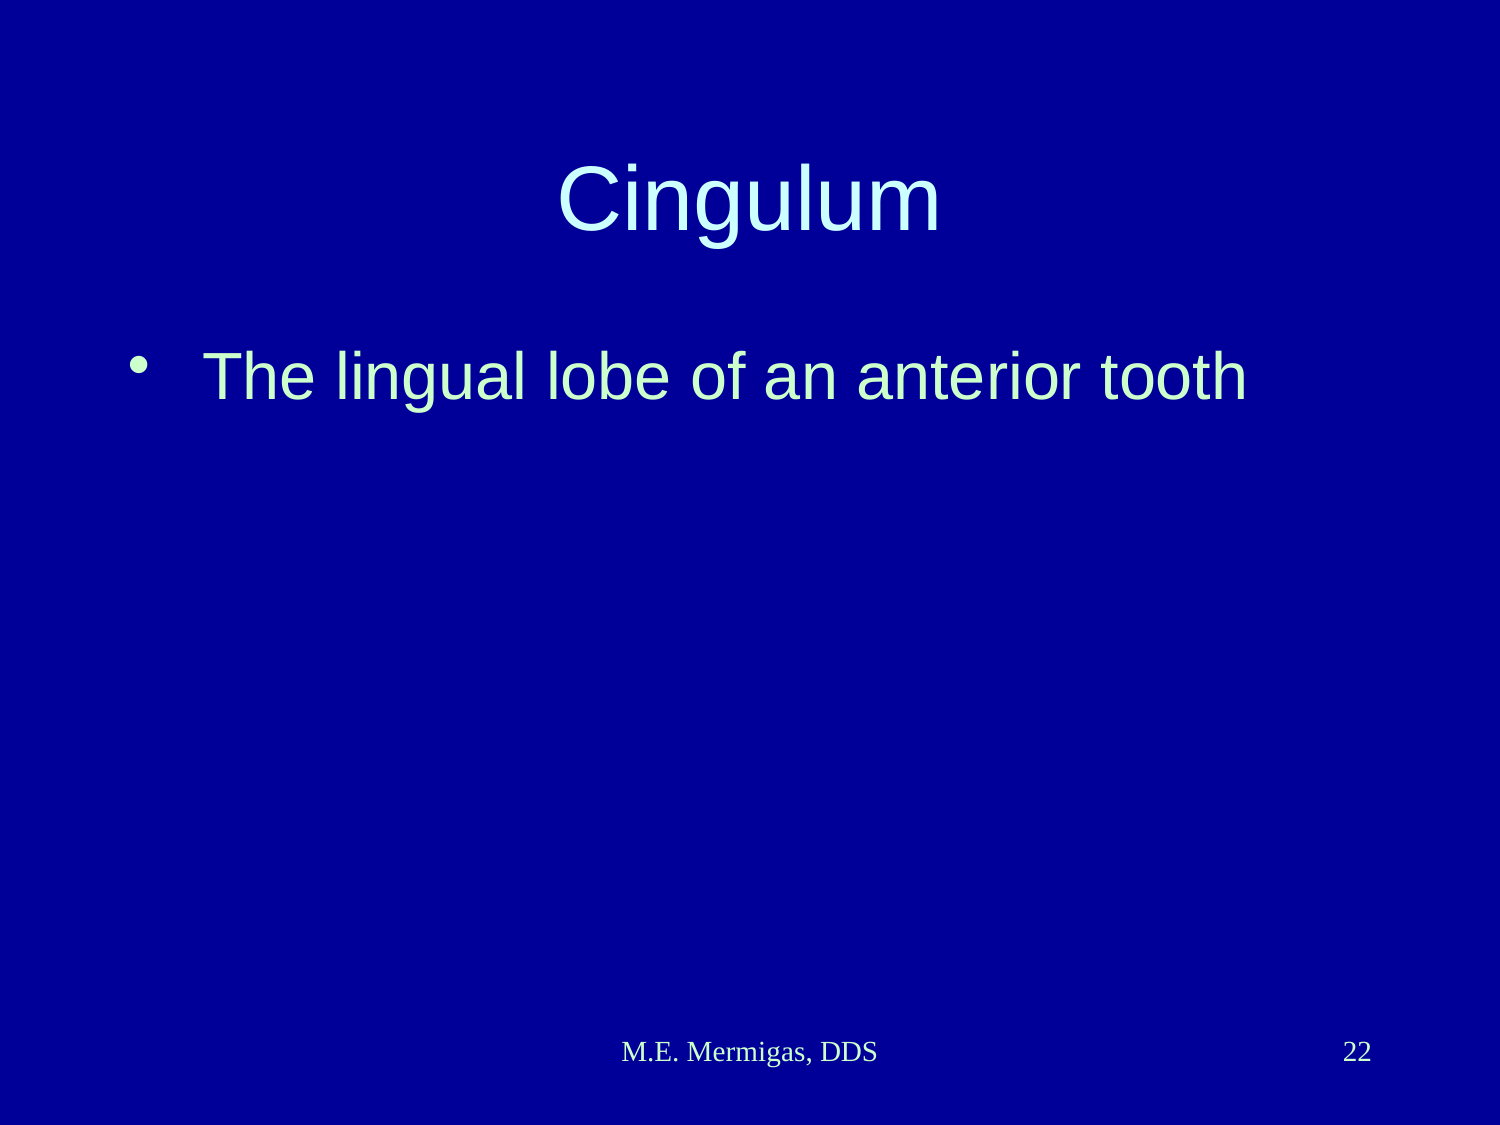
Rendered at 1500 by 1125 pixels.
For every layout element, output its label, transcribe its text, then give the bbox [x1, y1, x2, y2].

list The lingual lobe of an anterior tooth [112, 324, 1388, 1001]
slide_number 22 [1074, 1024, 1388, 1101]
footer M.E. Mermigas, DDS [512, 1024, 988, 1101]
title Cingulum [112, 99, 1388, 288]
